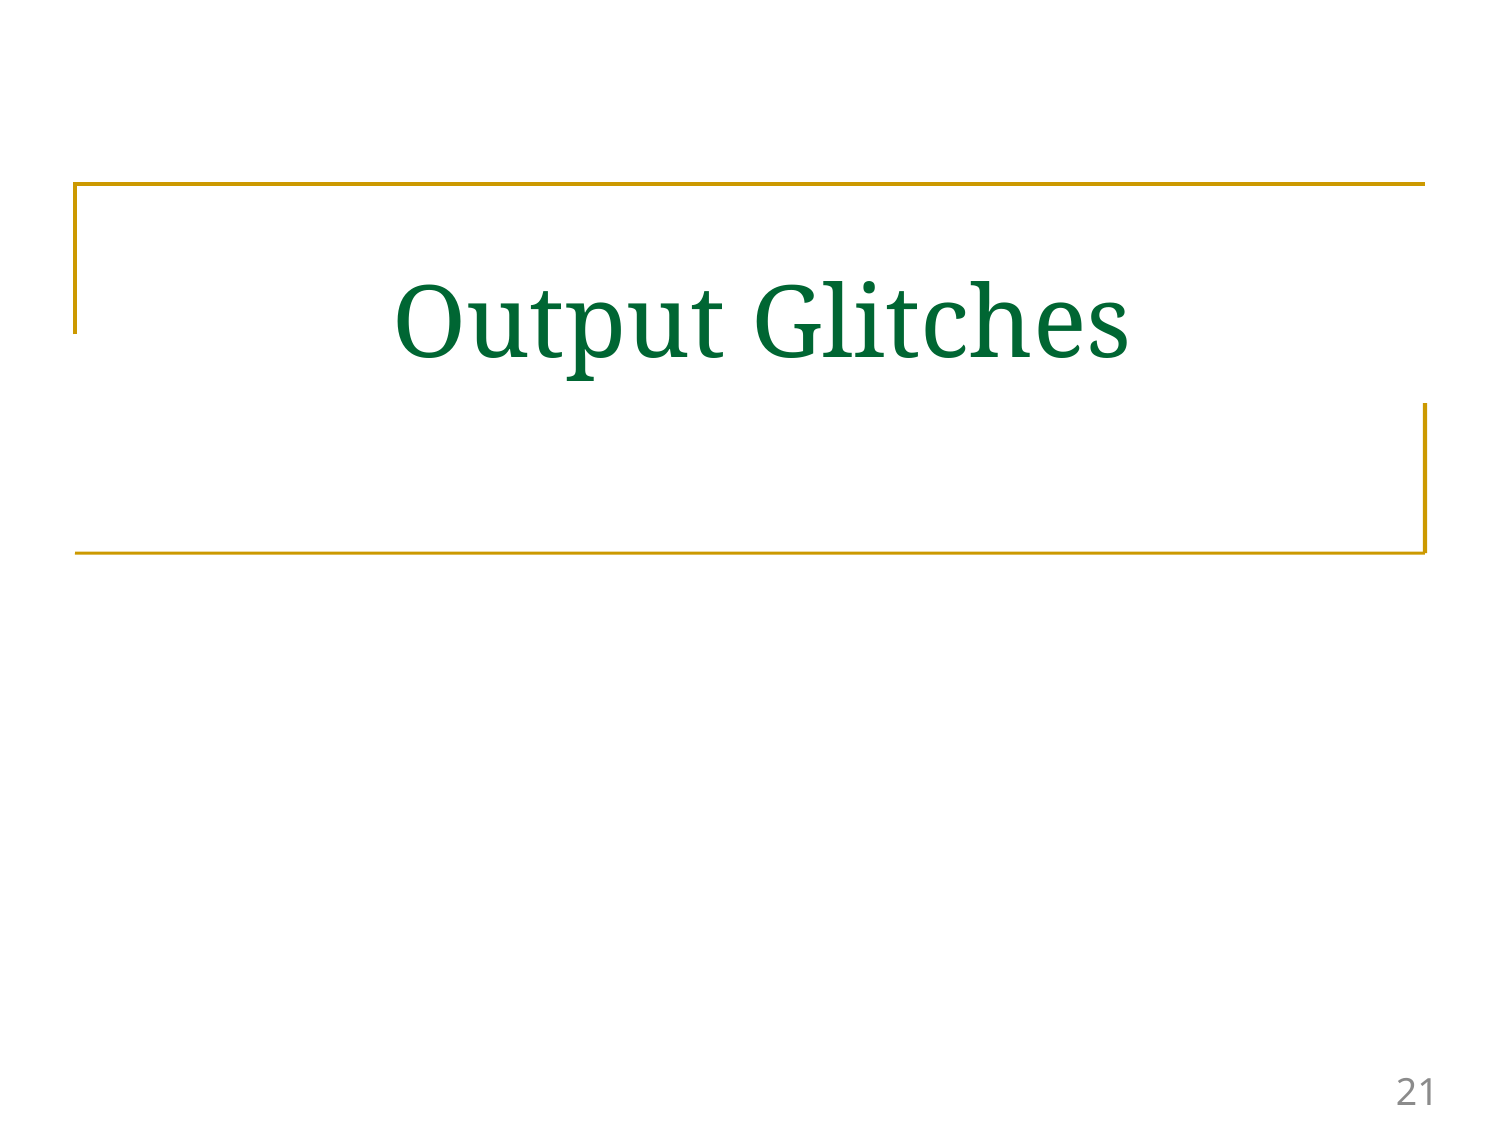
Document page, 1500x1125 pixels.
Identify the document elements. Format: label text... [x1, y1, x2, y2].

slide_number 21 [1116, 1063, 1454, 1124]
title Output Glitches [112, 249, 1413, 538]
